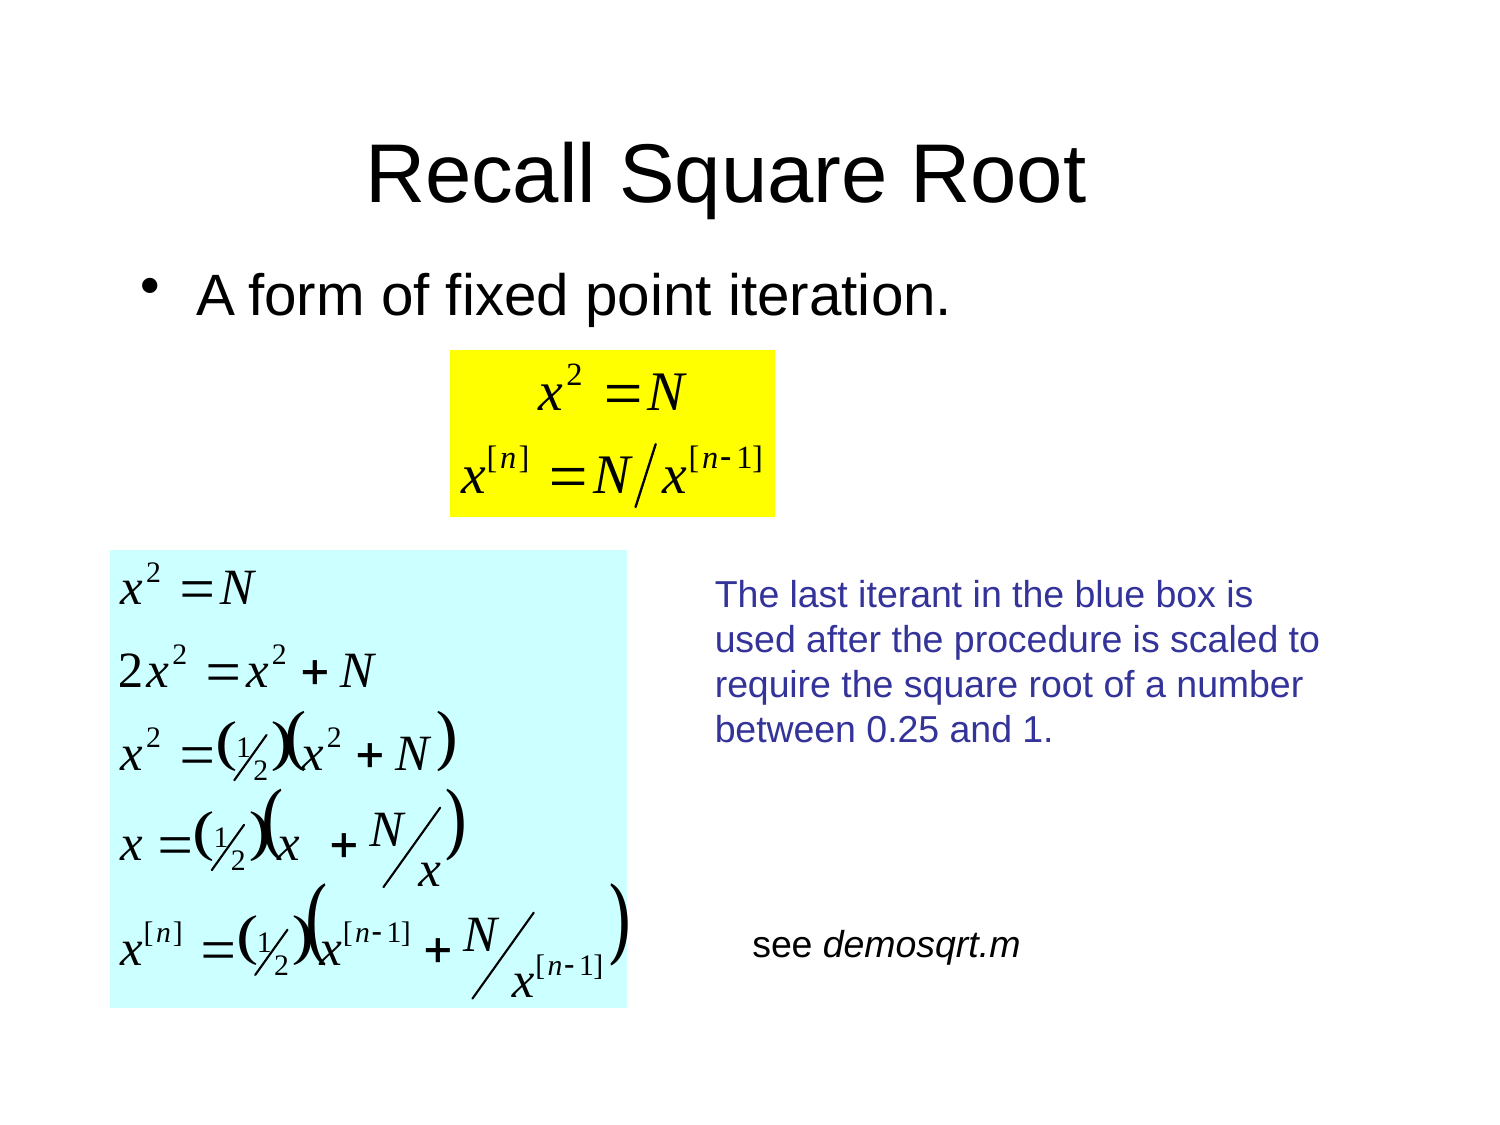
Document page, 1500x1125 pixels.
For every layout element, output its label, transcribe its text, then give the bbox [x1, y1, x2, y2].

title Recall Square Root [99, 74, 1376, 263]
text_box The last iterant in the blue box is used after the procedure is scaled to require the square root of a number between 0.25 and 1. [699, 562, 1350, 758]
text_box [109, 549, 628, 1008]
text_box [449, 349, 776, 518]
list A form of fixed point iteration. [124, 249, 1401, 363]
text_box see demosqrt.m [737, 912, 1375, 973]
